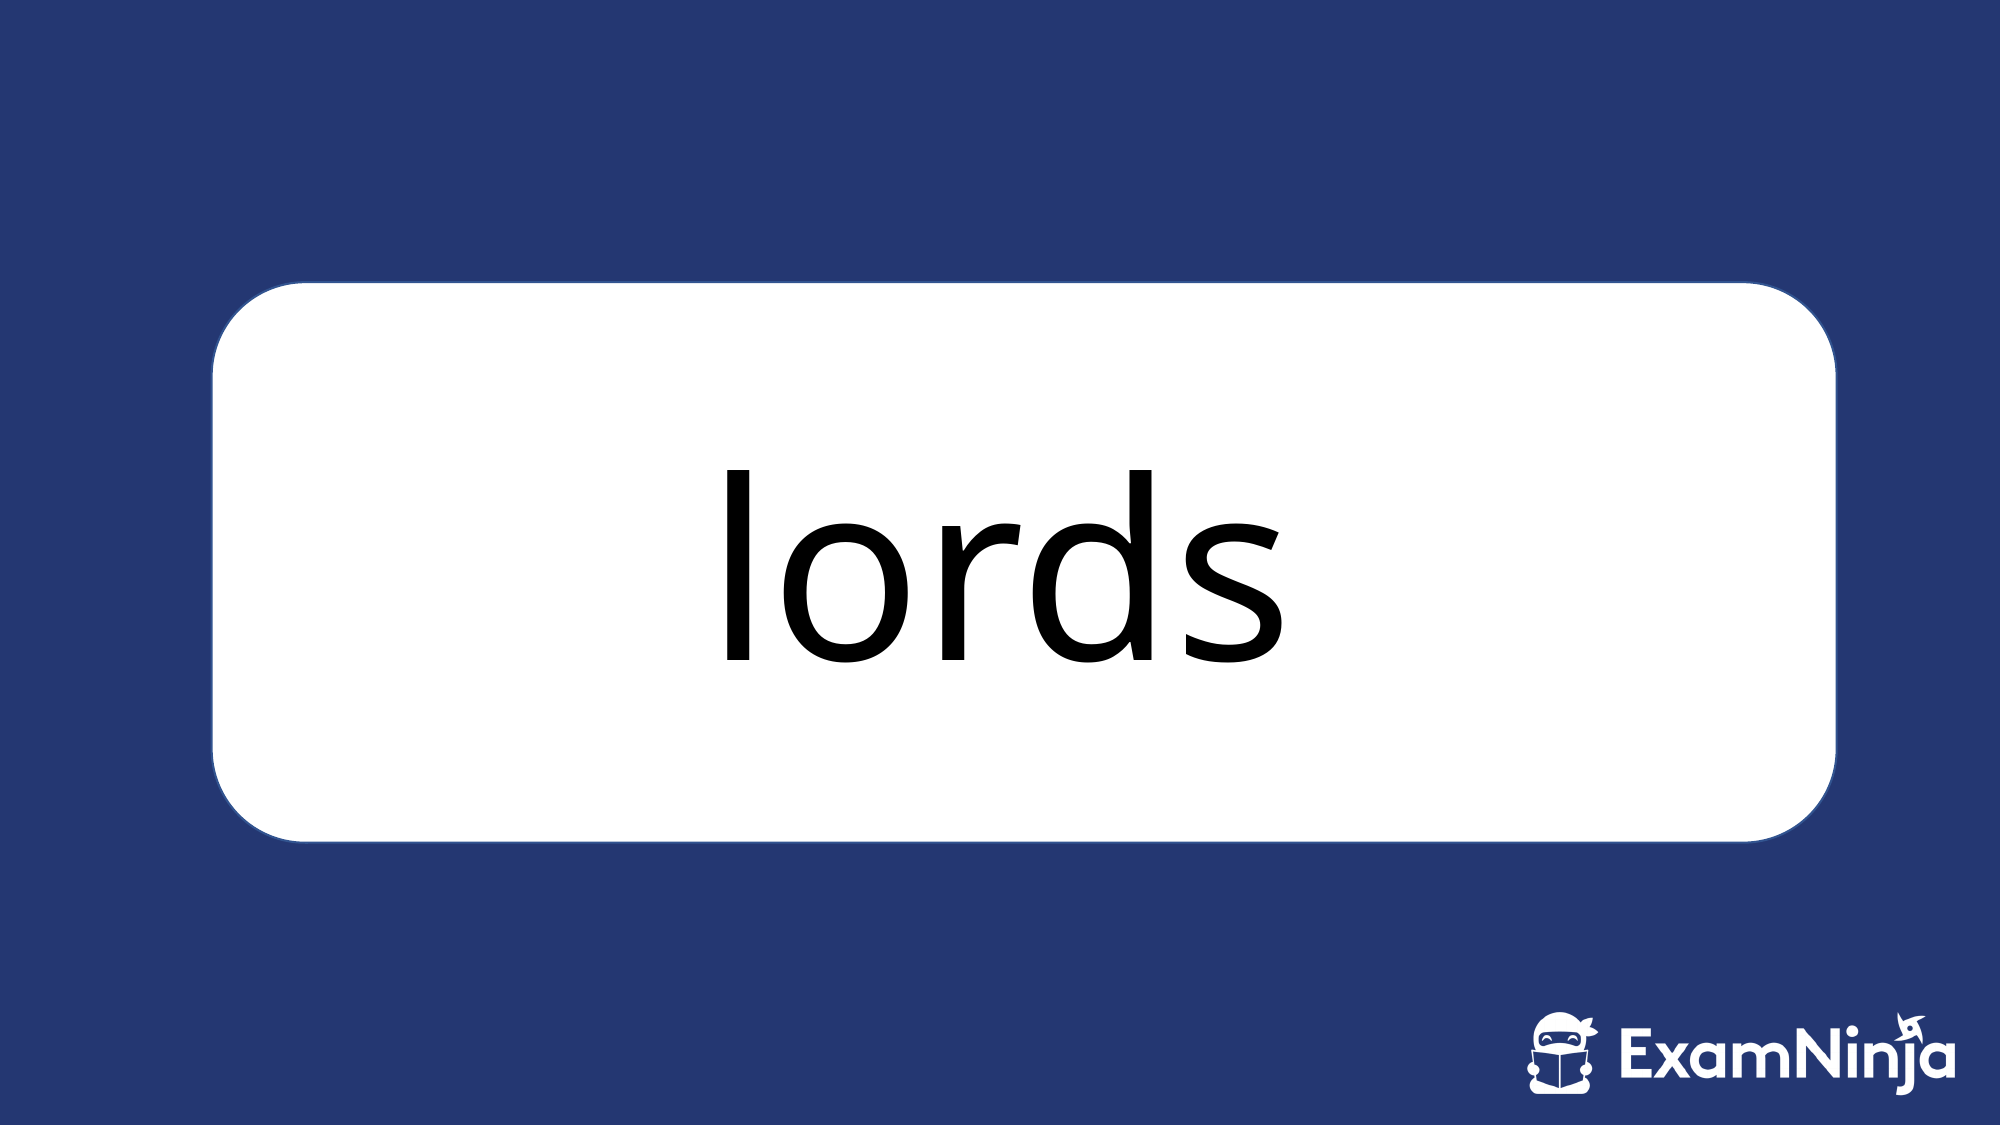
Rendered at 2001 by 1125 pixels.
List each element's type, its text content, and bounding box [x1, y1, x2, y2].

text_box lords [143, 403, 1857, 719]
text_box [210, 719, 1838, 844]
picture [1501, 1003, 1979, 1102]
text_box [210, 281, 1838, 403]
